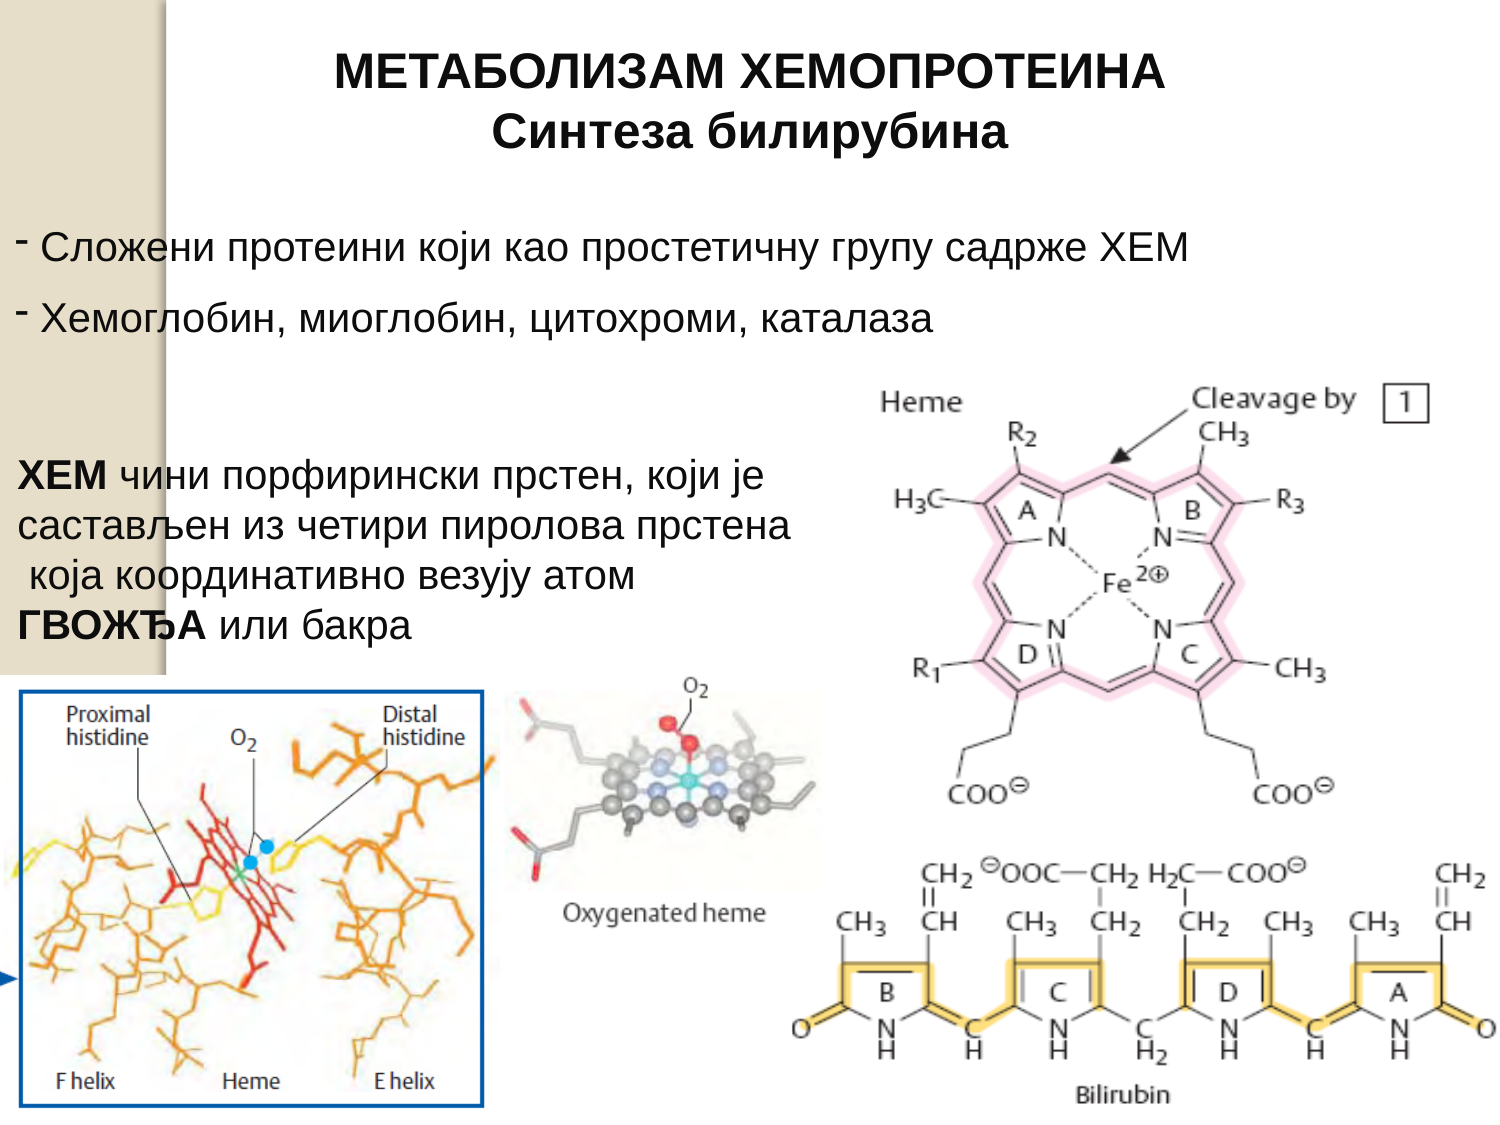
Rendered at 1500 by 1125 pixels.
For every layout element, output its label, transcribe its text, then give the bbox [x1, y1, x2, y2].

picture [0, 374, 1500, 1125]
text_box МЕТАБОЛИЗАМ ХЕМОПРОТЕИНА Синтеза билирубина [0, 31, 1500, 219]
text_box ХЕМ чини порфирински прстен, који је састављен из четири пиролова прстена која координативно везују атом ГВОЖЂА или бакра [2, 440, 784, 672]
text_box Сложени протеини који као простетичну групу садрже ХЕМ Хемоглобин, миоглобин, цитохроми, каталаза [0, 212, 1471, 349]
